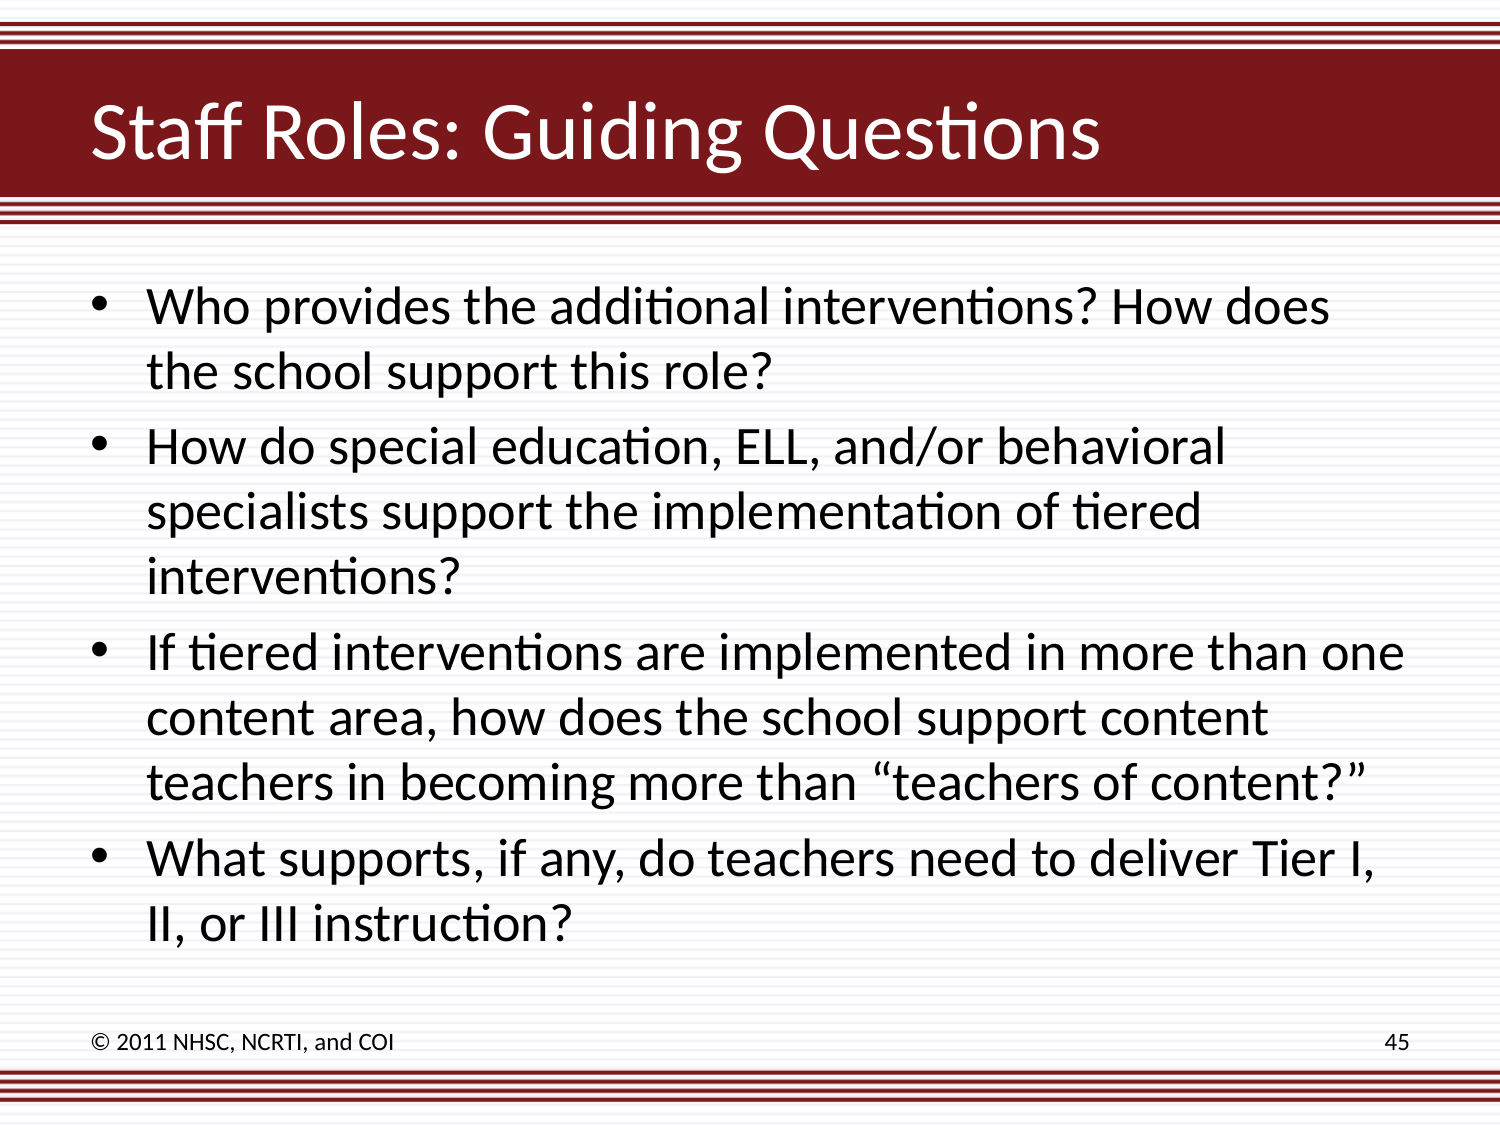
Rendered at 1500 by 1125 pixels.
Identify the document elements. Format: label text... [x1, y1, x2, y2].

footer © 2011 NHSC, NCRTI, and COI [75, 1010, 550, 1071]
title Staff Roles: Guiding Questions [74, 44, 1426, 209]
list Who provides the additional interventions? How does the school support this role? How do special education, ELL, and/or behavioral specialists support the implementation of tiered interventions? If tiered interventions are implemented in more than one content area, how does the school support content teachers in becoming more than “teachers of content?” What supports, if any, do teachers need to deliver Tier I, II, or III instruction? [74, 262, 1426, 1006]
slide_number 45 [1074, 1010, 1425, 1071]
picture [0, 0, 1500, 1125]
text_box [425, 12, 1425, 200]
